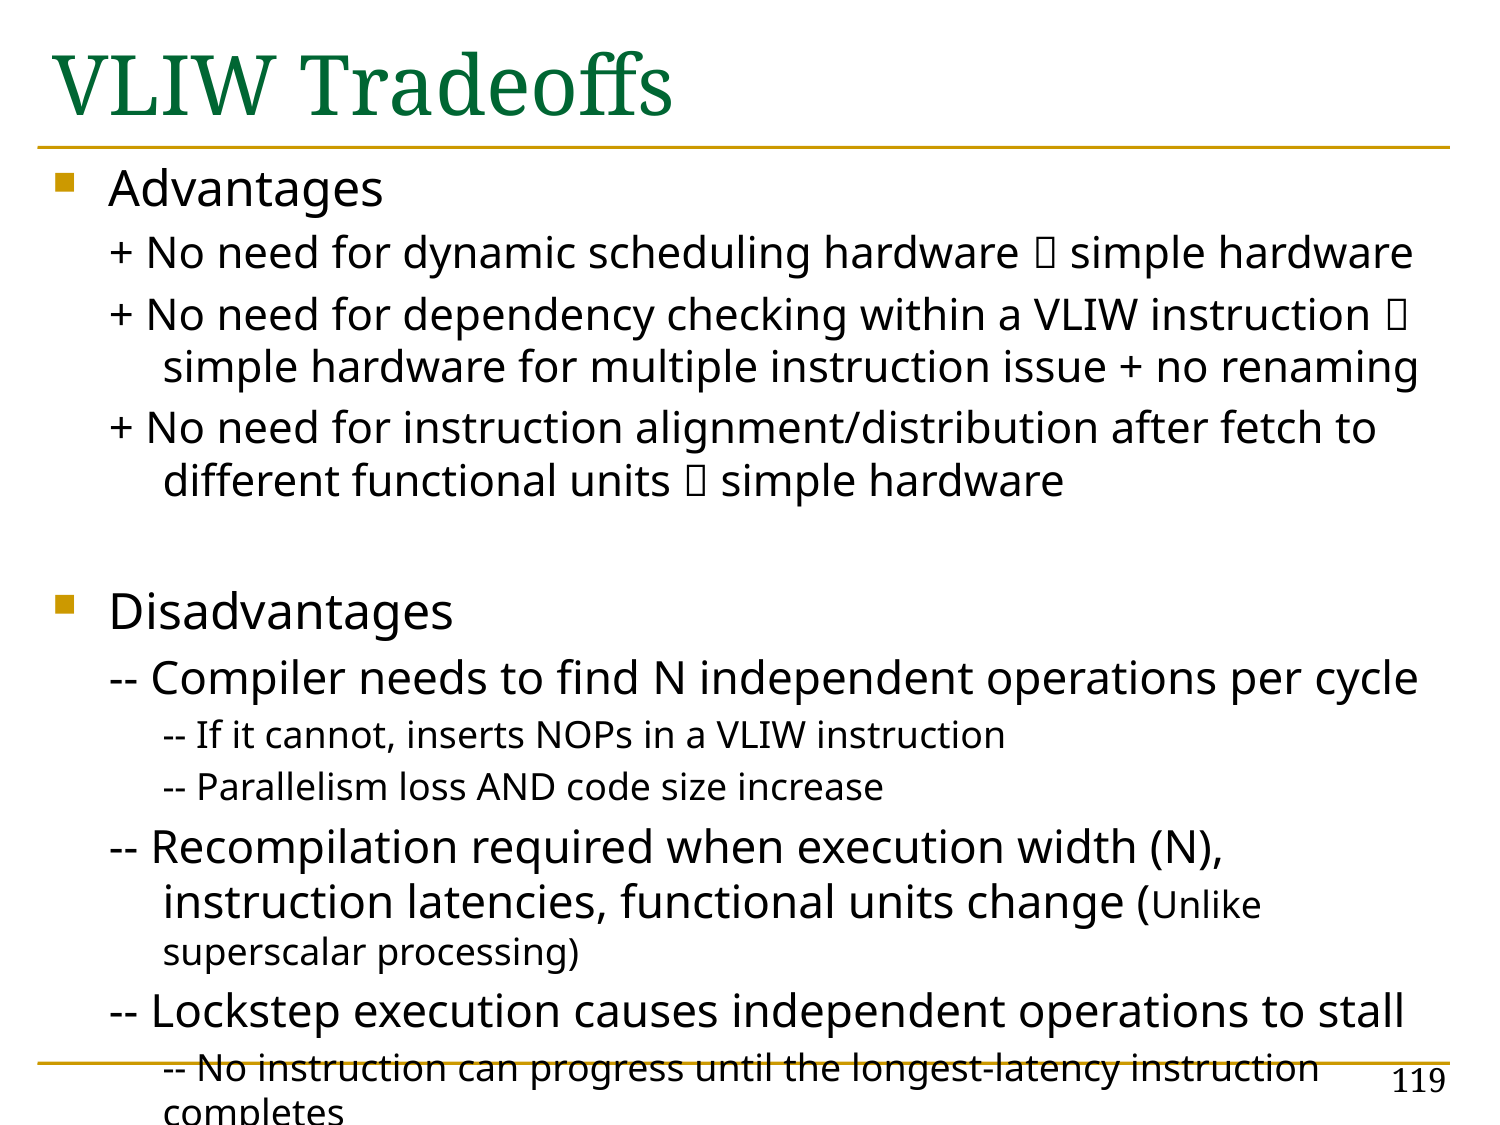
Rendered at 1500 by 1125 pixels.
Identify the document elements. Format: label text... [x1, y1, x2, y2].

list Advantages + No need for dynamic scheduling hardware  simple hardware + No need for dependency checking within a VLIW instruction  simple hardware for multiple instruction issue + no renaming + No need for instruction alignment/distribution after fetch to different functional units  simple hardware Disadvantages -- Compiler needs to find N independent operations per cycle -- If it cannot, inserts NOPs in a VLIW instruction -- Parallelism loss AND code size increase -- Recompilation required when execution width (N), instruction latencies, functional units change (Unlike superscalar processing) -- Lockstep execution causes independent operations to stall -- No instruction can progress until the longest-latency instruction completes [37, 148, 1450, 1001]
title VLIW Tradeoffs [37, 24, 1450, 148]
slide_number 119 [1111, 1036, 1462, 1112]
